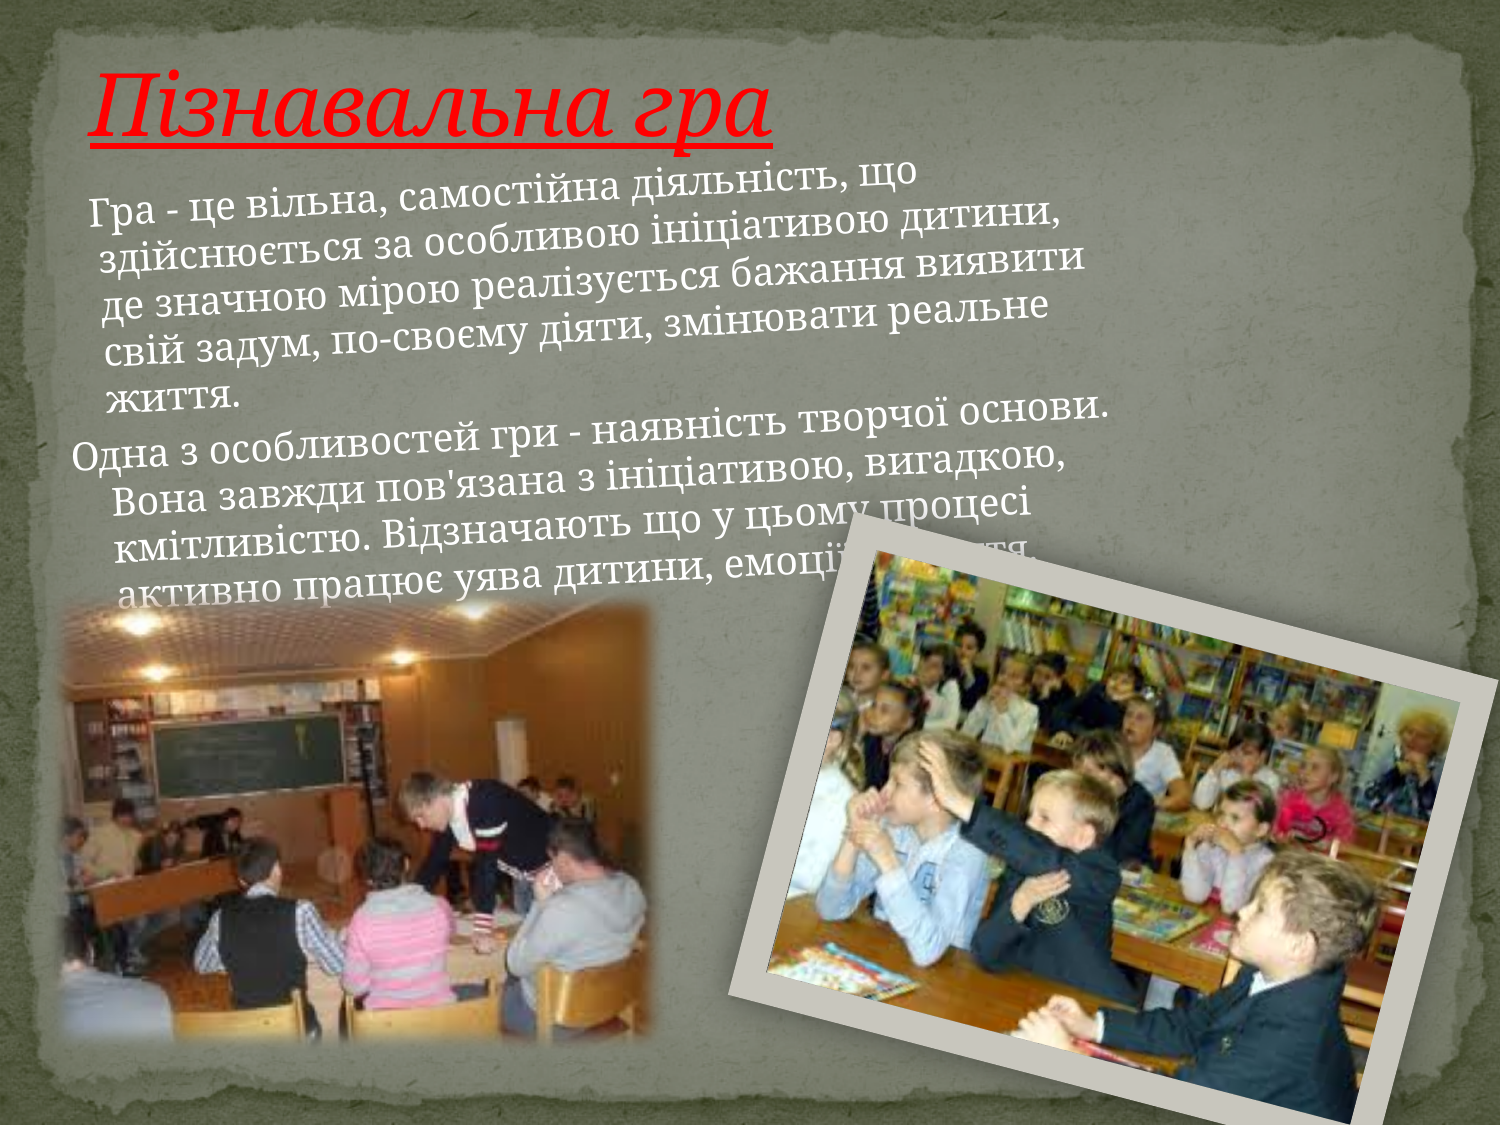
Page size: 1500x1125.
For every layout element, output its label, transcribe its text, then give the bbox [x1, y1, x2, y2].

list Гра - це вільна, самостійна діяльність, що здійснюється за особливою ініціативою дитини, де значною мірою реалізується бажання виявити свій задум, по-своєму діяти, змінювати реальне життя. Одна з особливостей гри - наявність творчої основи. Вона завжди пов'язана з ініціативою, вигадкою, кмітливістю. Відзначають що у цьому процесі активно працює уява дитини, емоції, почуття. [41, 161, 1138, 618]
title Пізнавальна гра [74, 0, 1425, 161]
picture [768, 551, 1460, 1124]
picture [47, 587, 668, 1053]
